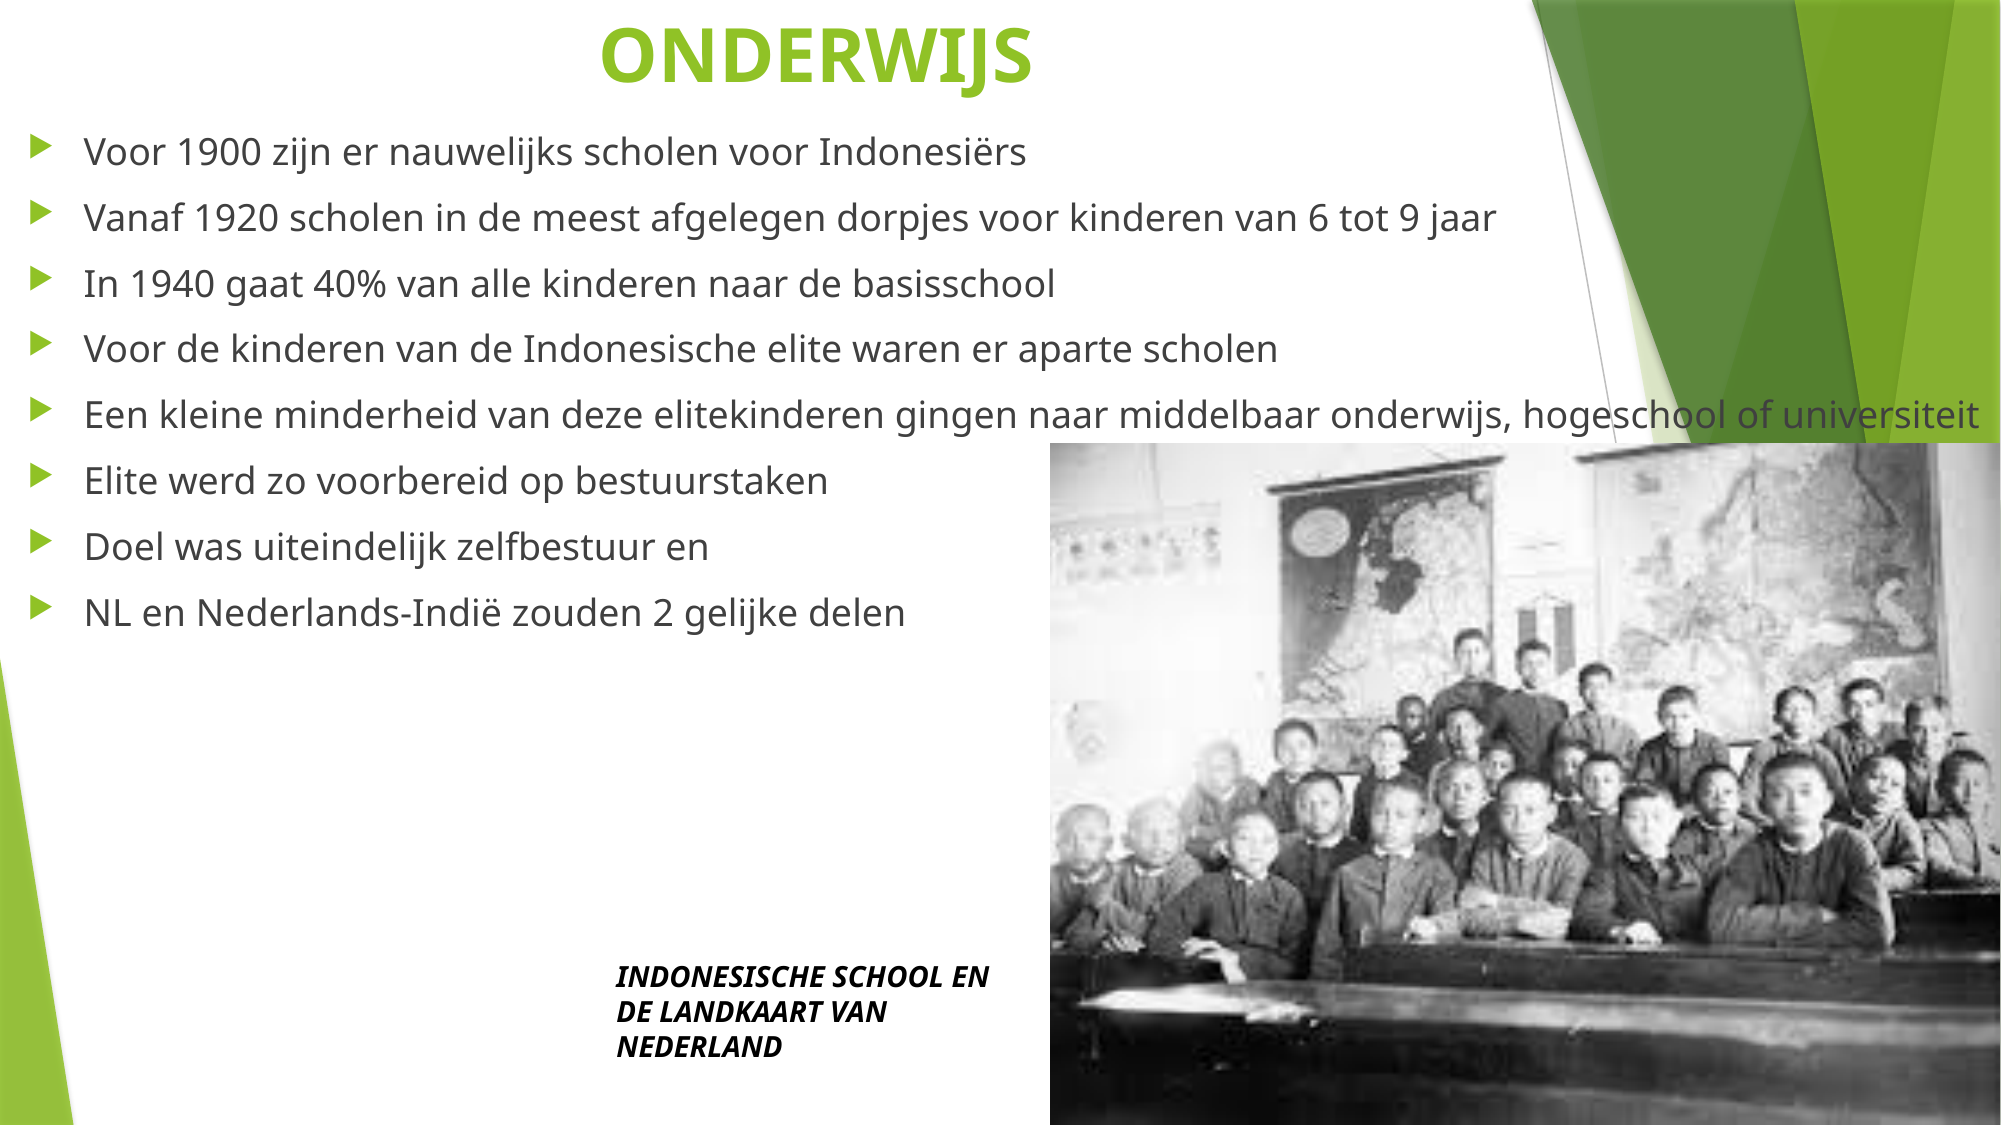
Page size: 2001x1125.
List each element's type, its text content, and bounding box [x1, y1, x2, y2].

picture [1049, 443, 2000, 1125]
title ONDERWIJS [111, 0, 1522, 120]
list Voor 1900 zijn er nauwelijks scholen voor Indonesiërs Vanaf 1920 scholen in de meest afgelegen dorpjes voor kinderen van 6 tot 9 jaar In 1940 gaat 40% van alle kinderen naar de basisschool Voor de kinderen van de Indonesische elite waren er aparte scholen Een kleine minderheid van deze elitekinderen gingen naar middelbaar onderwijs, hogeschool of universiteit Elite werd zo voorbereid op bestuurstaken Doel was uiteindelijk zelfbestuur en NL en Nederlands-Indië zouden 2 gelijke delen van 1 koninkrijk worden [12, 120, 2000, 1125]
text_box INDONESISCHE SCHOOL EN DE LANDKAART VAN NEDERLAND [601, 950, 1038, 1071]
